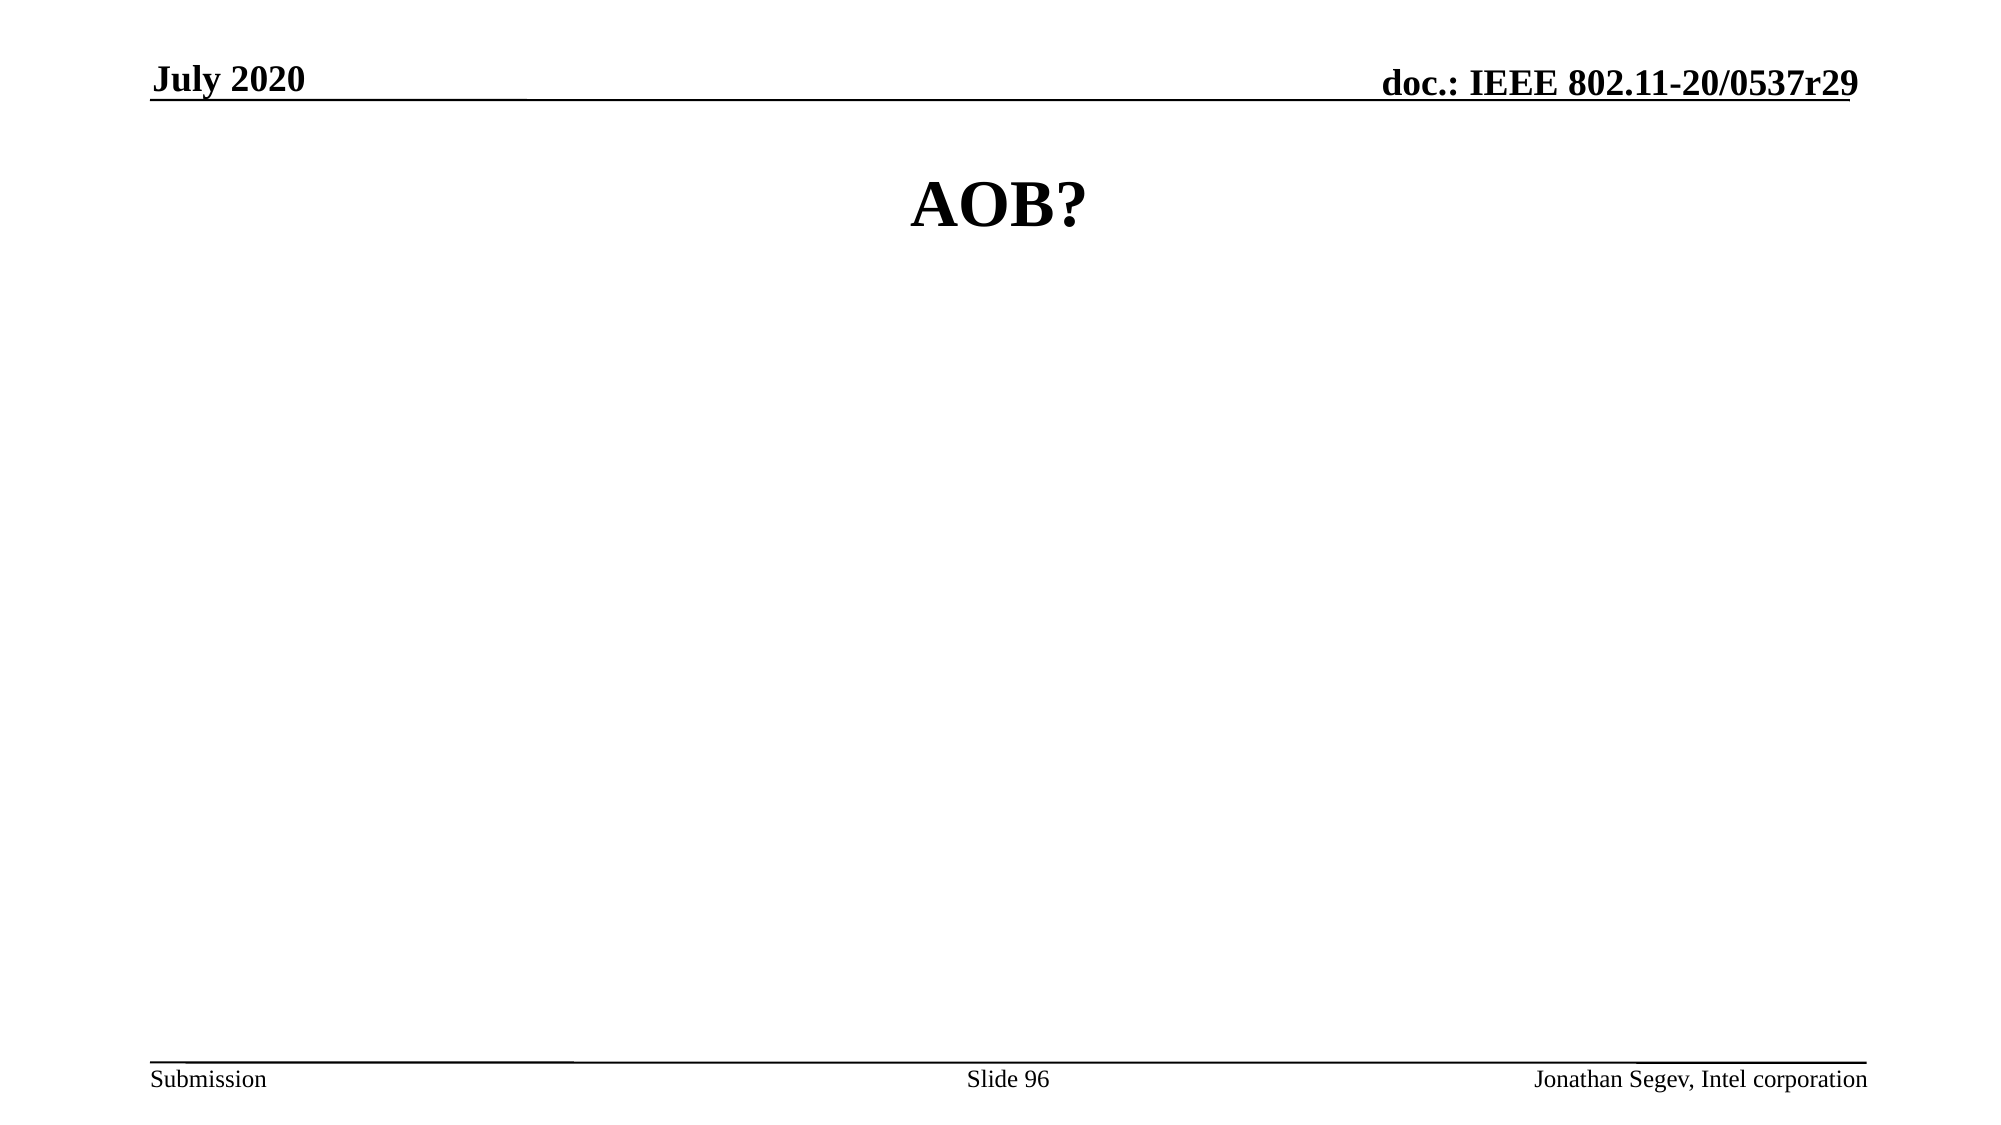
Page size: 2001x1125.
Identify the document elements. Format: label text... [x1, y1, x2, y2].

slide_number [152, 54, 563, 100]
title AOB? [149, 112, 1850, 288]
slide_number Slide 96 [950, 1061, 1067, 1123]
footer Jonathan Segev, Intel corporation [1171, 1061, 1869, 1093]
